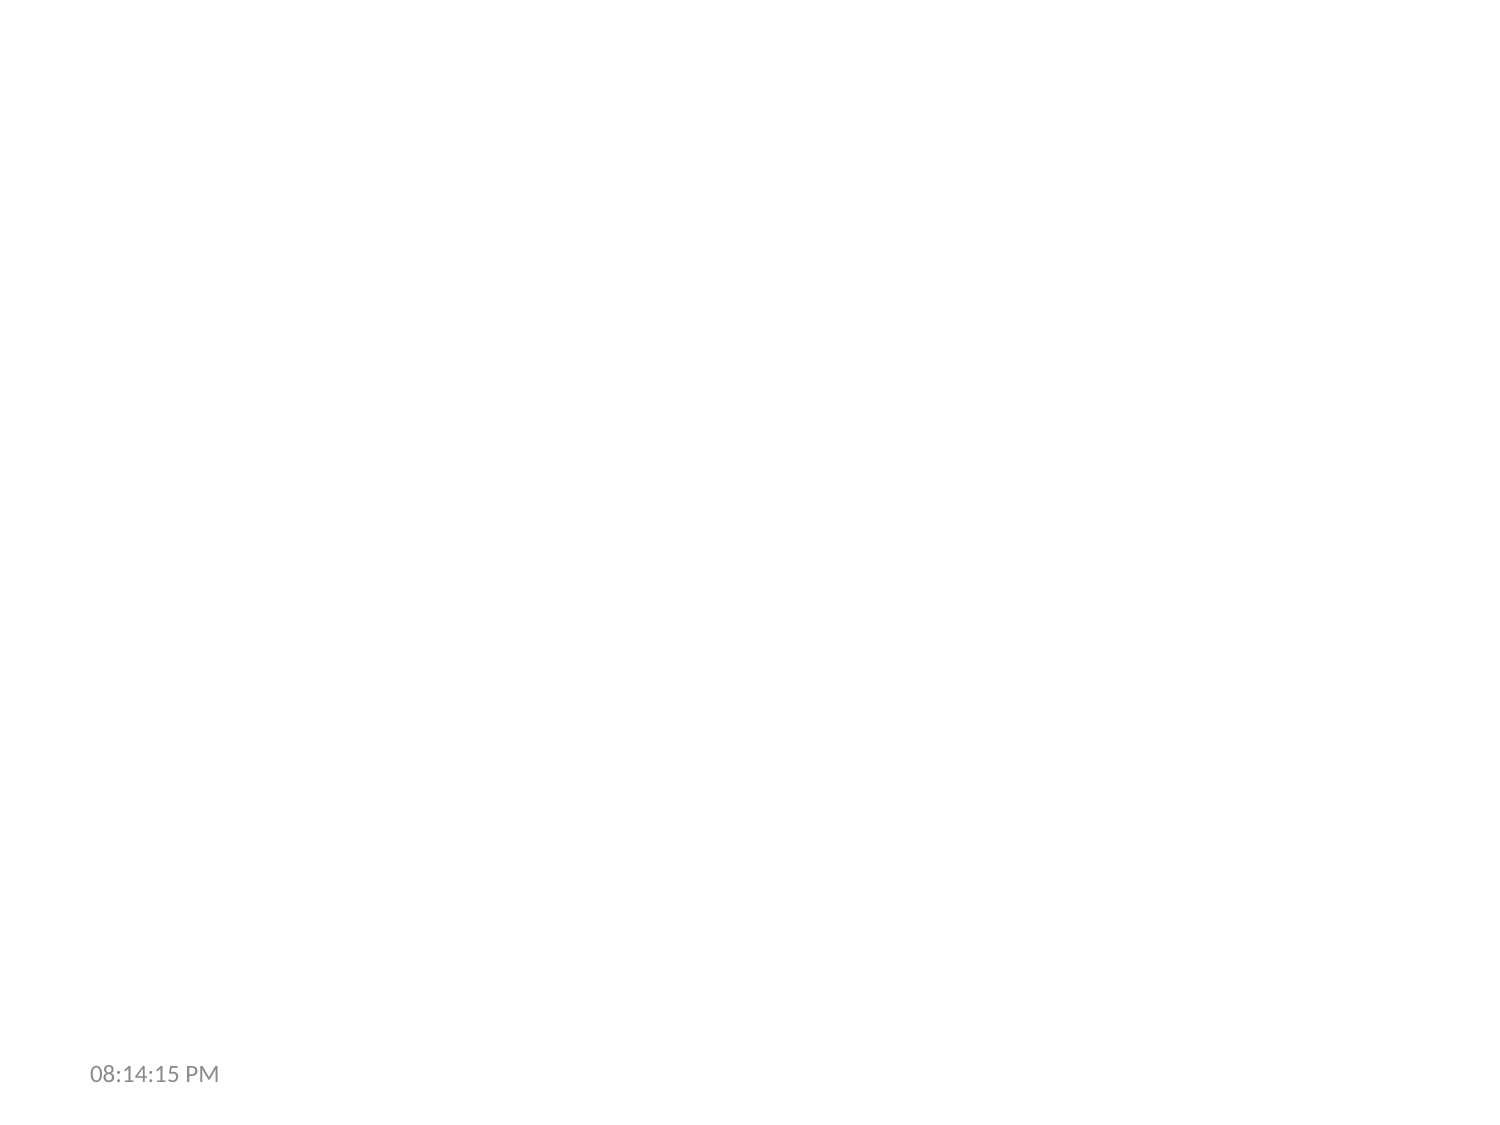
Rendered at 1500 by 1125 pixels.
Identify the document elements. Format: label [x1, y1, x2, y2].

slide_number [75, 1042, 425, 1103]
